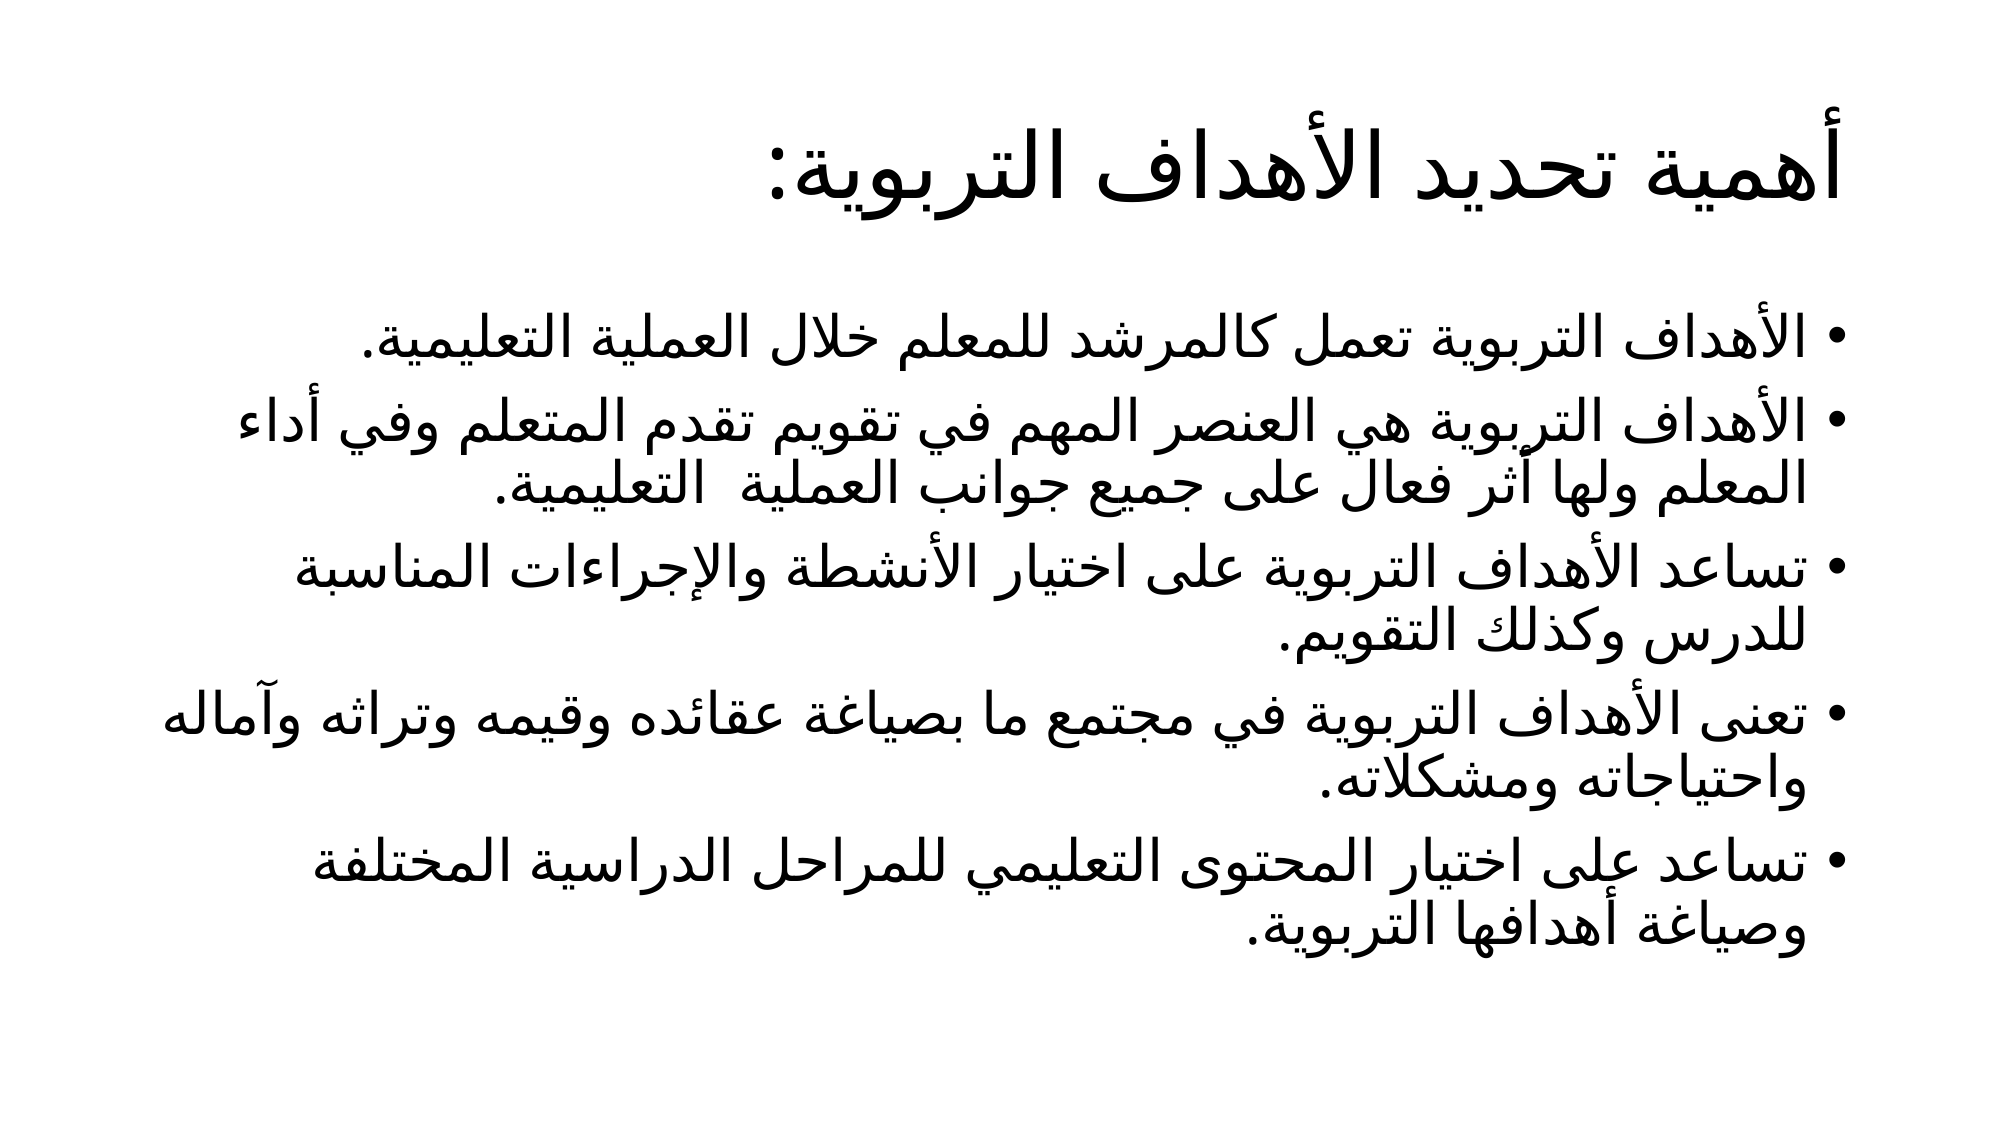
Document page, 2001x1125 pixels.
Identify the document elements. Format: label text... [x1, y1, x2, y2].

list الأهداف التربوية تعمل كالمرشد للمعلم خلال العملية التعليمية. الأهداف التربوية هي العنصر المهم في تقويم تقدم المتعلم وفي أداء المعلم ولها أثر فعال على جميع جوانب العملية التعليمية. تساعد الأهداف التربوية على اختيار الأنشطة والإجراءات المناسبة للدرس وكذلك التقويم. تعنى الأهداف التربوية في مجتمع ما بصياغة عقائده وقيمه وتراثه وآماله واحتياجاته ومشكلاته. تساعد على اختيار المحتوى التعليمي للمراحل الدراسية المختلفة وصياغة أهدافها التربوية. [137, 299, 1863, 1014]
title أهمية تحديد الأهداف التربوية: [137, 59, 1863, 278]
